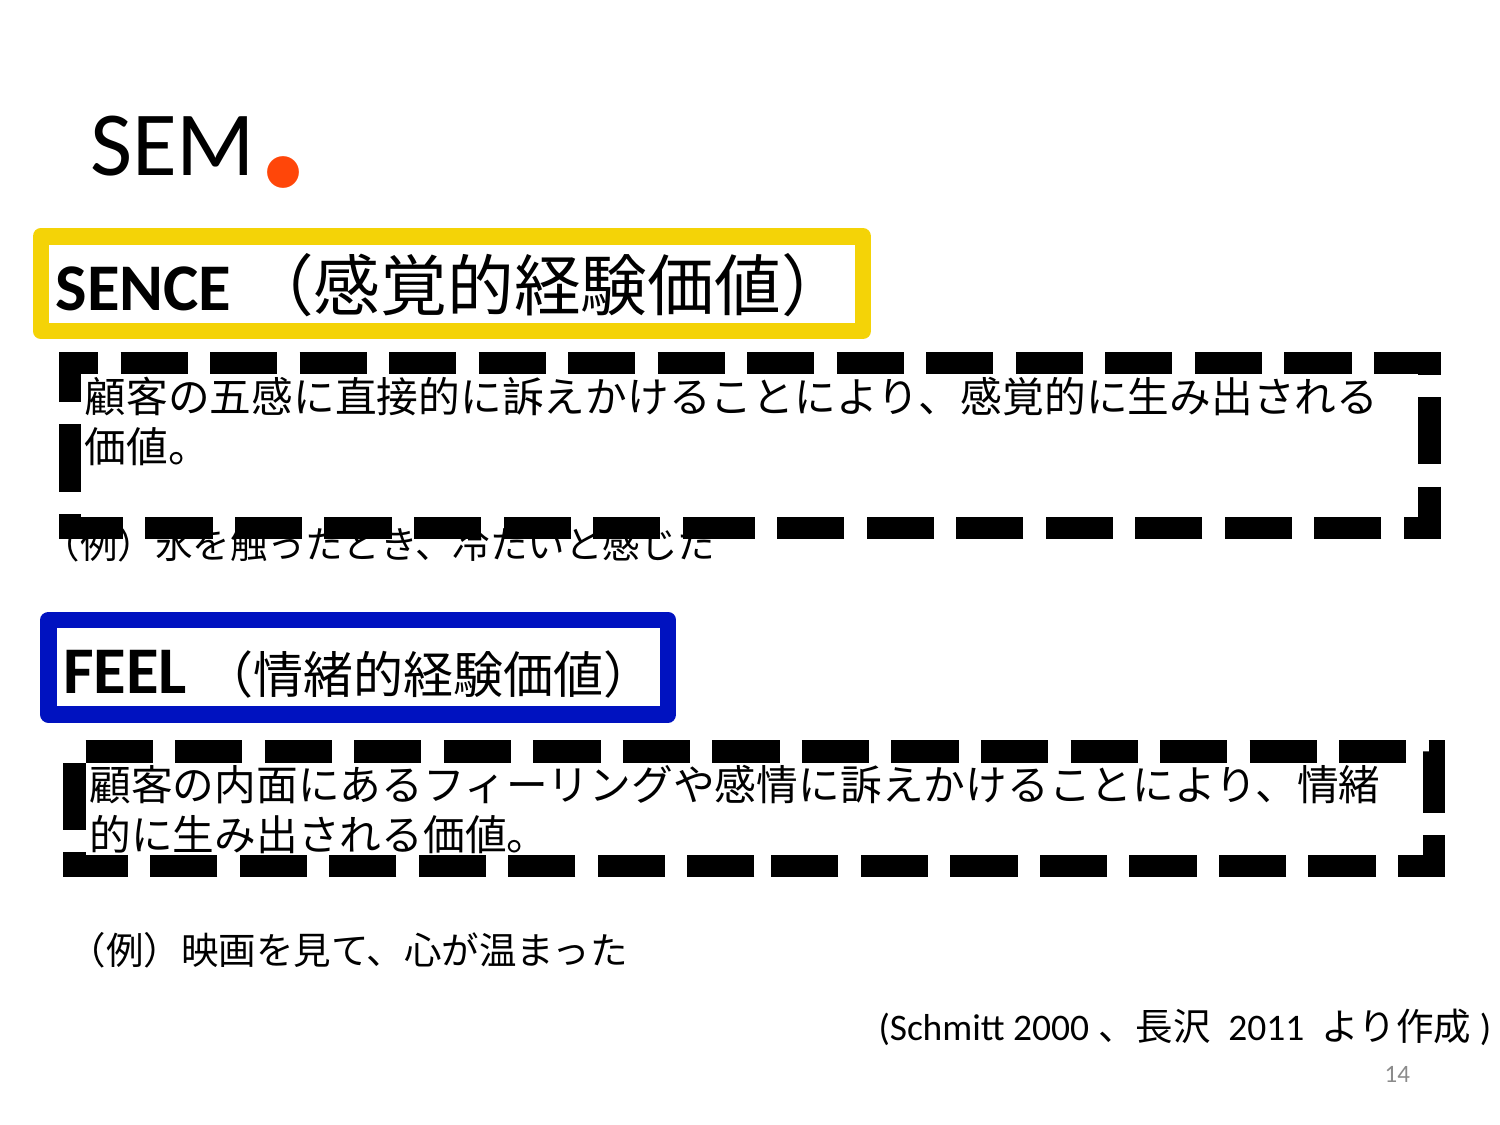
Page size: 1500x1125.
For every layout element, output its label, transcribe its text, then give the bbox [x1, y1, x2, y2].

text_box （例）氷を触ったとき、冷たいと感じた [27, 513, 730, 573]
text_box （例）映画を見て、心が温まった [53, 919, 643, 980]
text_box 顧客の内面にあるフィーリングや感情に訴えかけることにより、情緒的に生み出される価値。 [74, 751, 1435, 867]
title SEM [75, 45, 1425, 233]
text_box ・ [193, 72, 373, 236]
text_box SENCE（感覚的経験価値） [40, 236, 863, 331]
slide_number 14 [1074, 1042, 1425, 1103]
text_box 顧客の五感に直接的に訴えかけることにより、感覚的に生み出される価値。 [69, 363, 1430, 528]
text_box FEEL（情緒的経験価値） [48, 619, 668, 715]
text_box (Schmitt 2000、長沢 2011 より作成) [863, 995, 1500, 1056]
